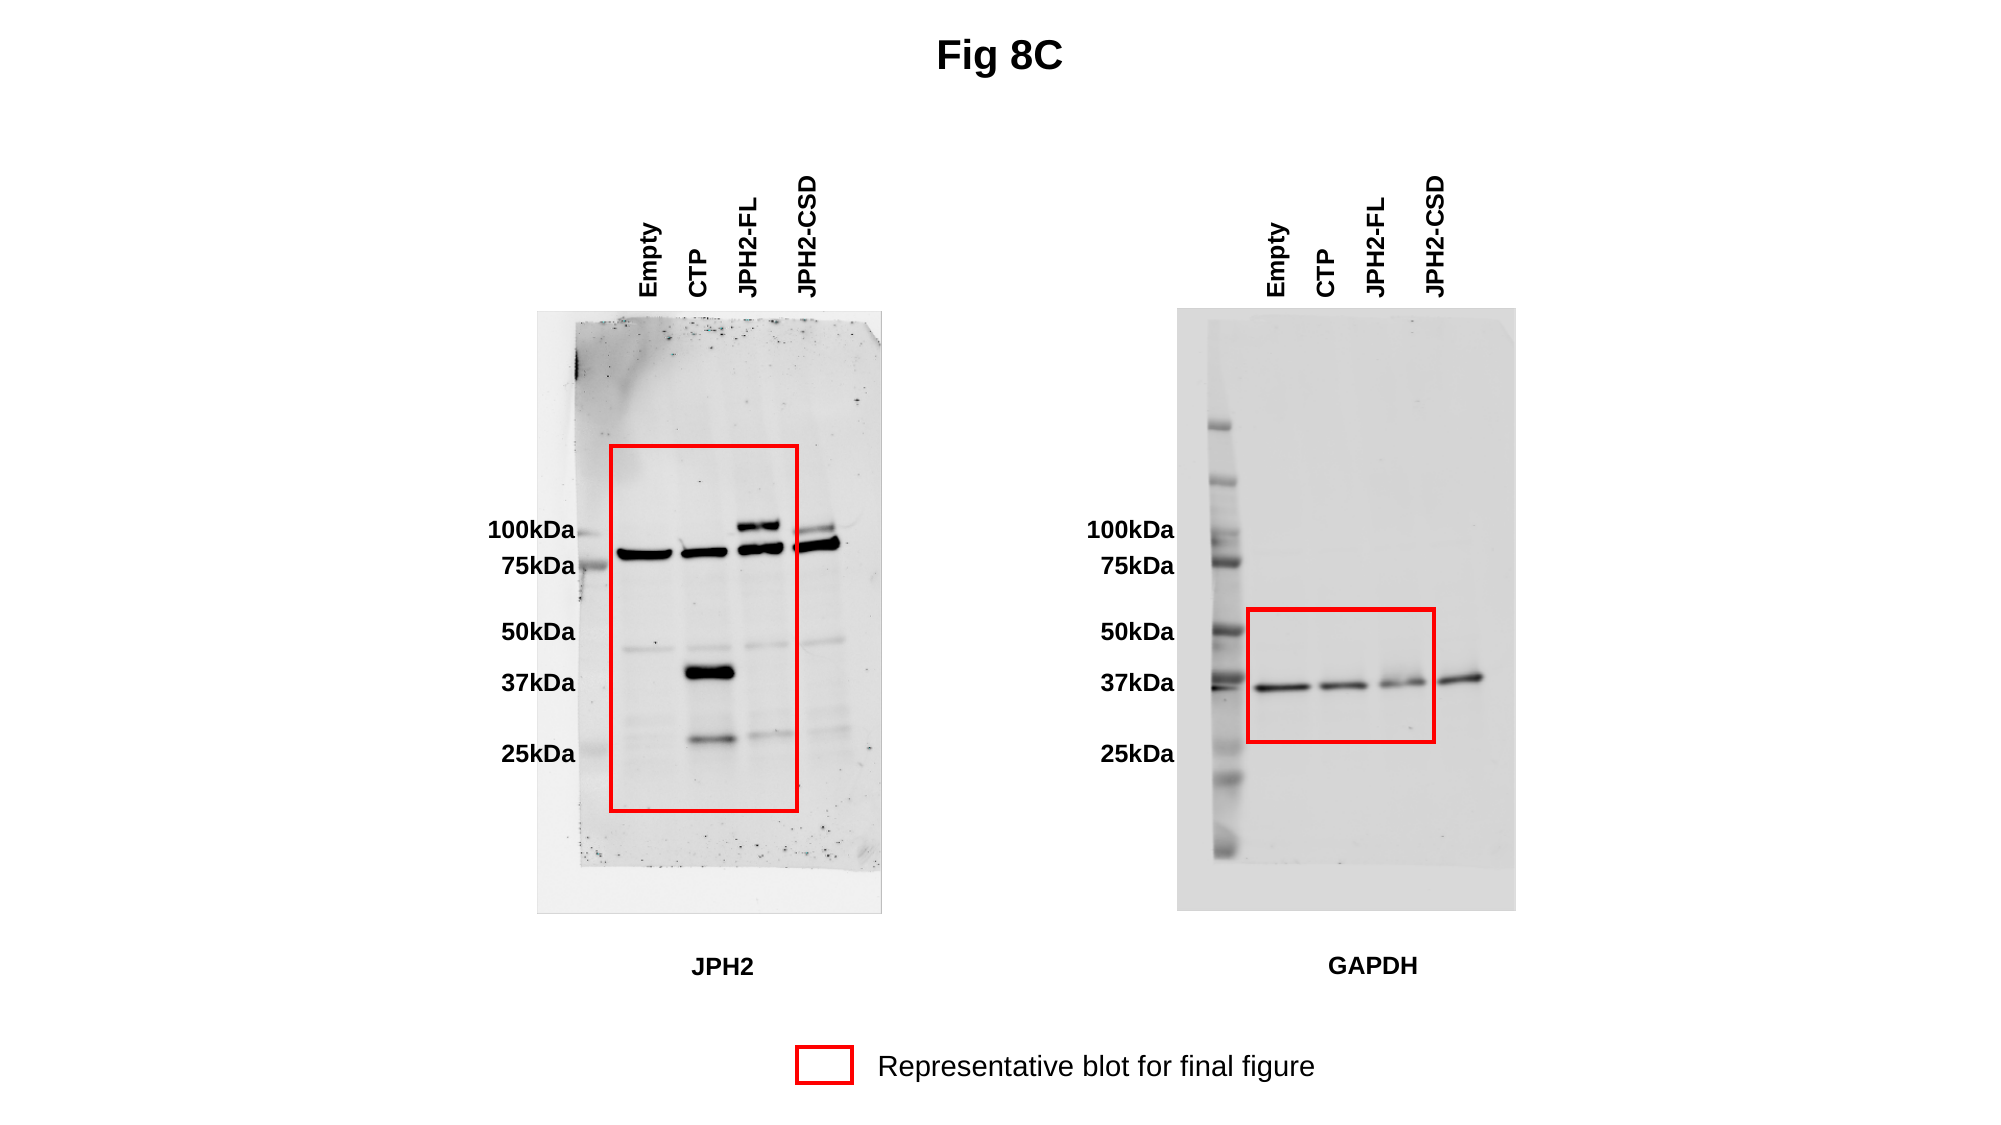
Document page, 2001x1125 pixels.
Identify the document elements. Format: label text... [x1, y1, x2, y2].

text_box JPH2 [676, 943, 770, 988]
picture [536, 310, 912, 916]
text_box 50kDa [486, 607, 536, 653]
text_box JPH2-FL [1351, 182, 1397, 307]
text_box Fig 8C [264, 20, 1736, 86]
picture [1177, 307, 1518, 912]
text_box 25kDa [486, 730, 536, 775]
text_box Empty [1251, 207, 1297, 307]
text_box 75kDa [1085, 542, 1177, 588]
text_box GAPDH [1313, 942, 1434, 988]
text_box JPH2-FL [724, 182, 769, 310]
text_box 100kDa [1071, 506, 1177, 552]
text_box 25kDa [1085, 730, 1177, 775]
text_box 37kDa [1085, 659, 1177, 705]
text_box 37kDa [486, 658, 536, 704]
text_box 100kDa [472, 506, 536, 552]
text_box JPH2-CSD [1411, 160, 1456, 307]
text_box Empty [624, 207, 669, 310]
text_box Representative blot for final figure [862, 1039, 1331, 1090]
text_box JPH2-CSD [783, 160, 829, 310]
text_box 75kDa [486, 542, 536, 588]
text_box CTP [1301, 234, 1347, 307]
text_box CTP [674, 234, 719, 310]
text_box [796, 1046, 853, 1084]
text_box 50kDa [1085, 608, 1177, 654]
